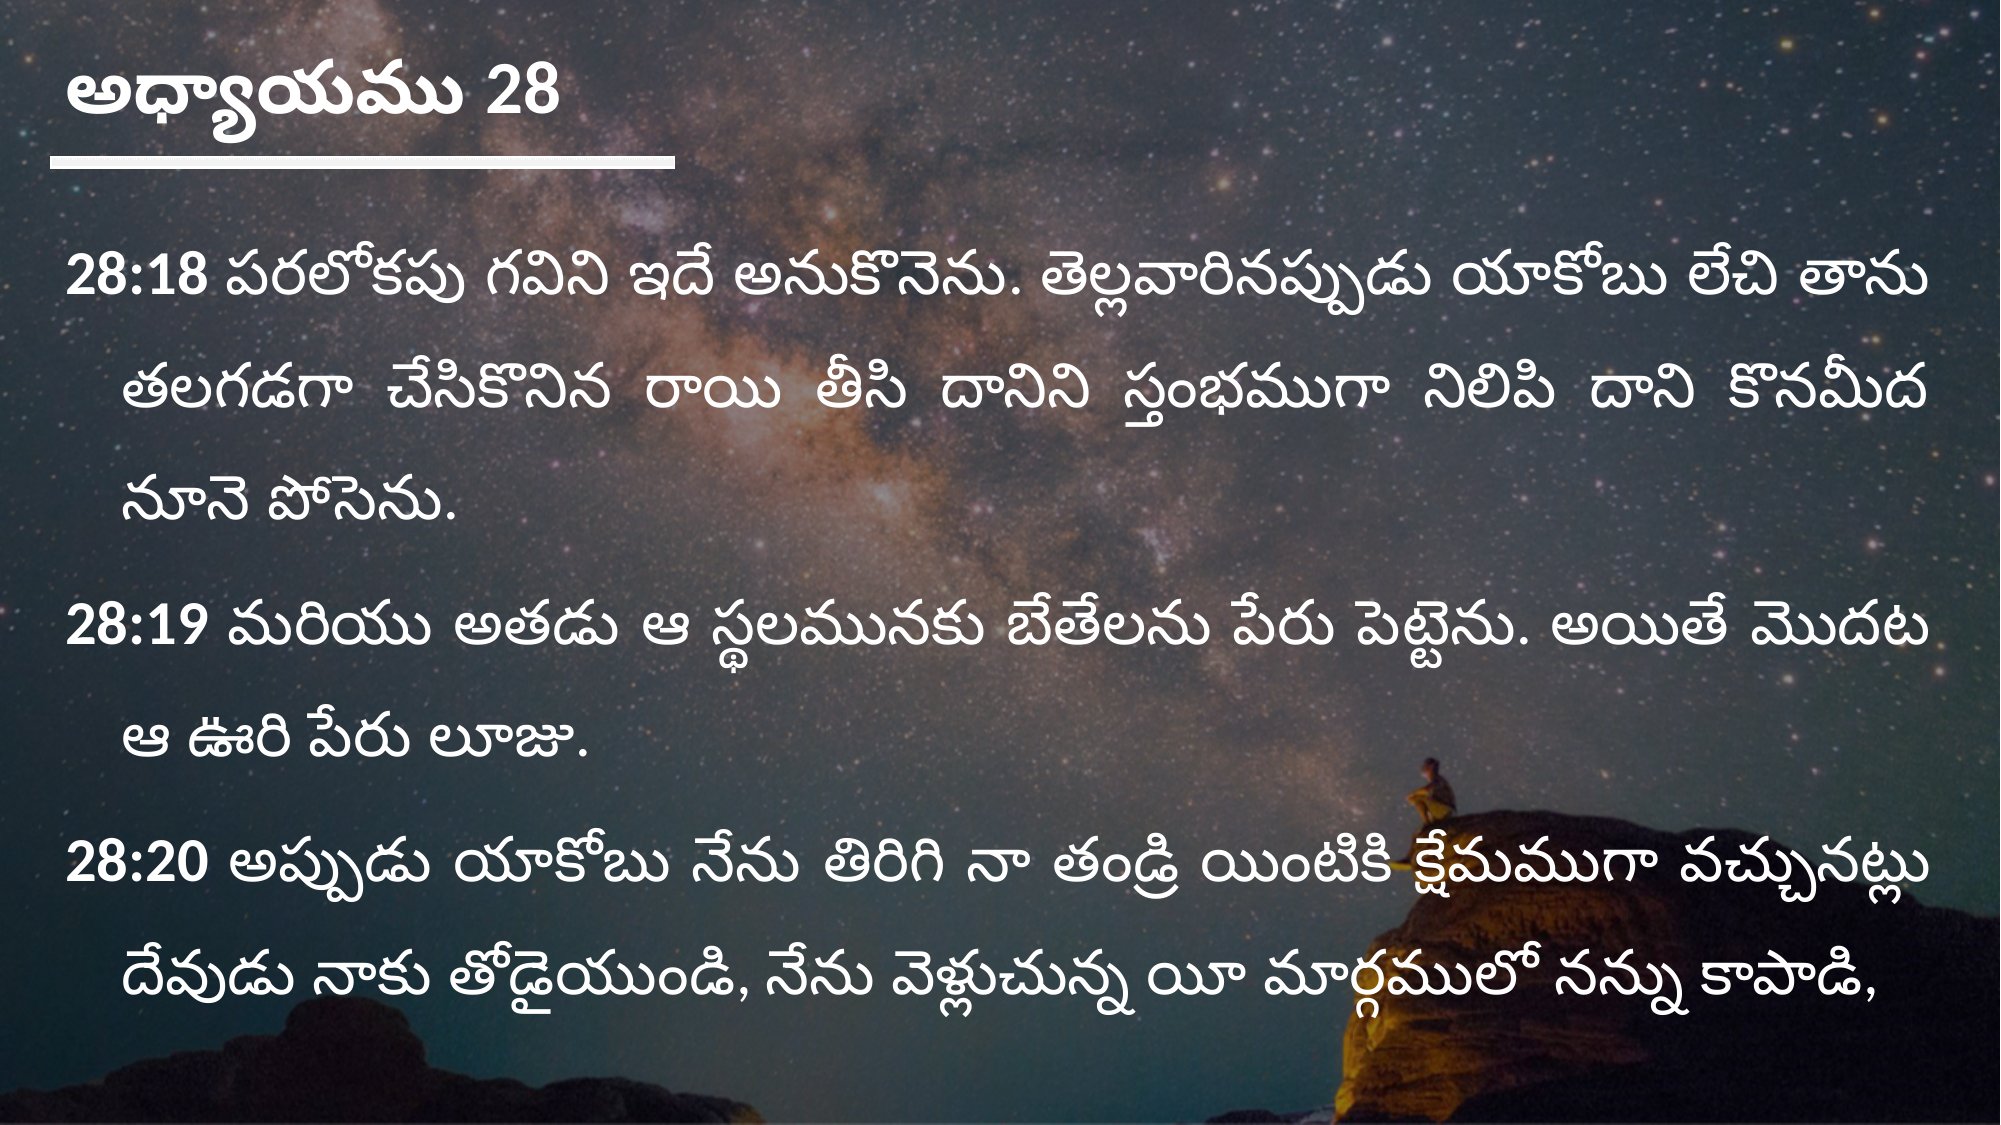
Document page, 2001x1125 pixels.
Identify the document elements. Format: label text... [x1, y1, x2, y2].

title అధ్యాయము 28 [50, 0, 1925, 167]
picture [0, 0, 2000, 1125]
list 28:18 పరలోకపు గవిని ఇదే అనుకొనెను. తెల్లవారినప్పుడు యాకోబు లేచి తాను తలగడగా చేసికొనిన రాయి తీసి దానిని స్తంభముగా నిలిపి దాని కొనమీద నూనె పోసెను. 28:19 మరియు అతడు ఆ స్థలమునకు బేతేలను పేరు పెట్టెను. అయితే మొదట ఆ ఊరి పేరు లూజు. 28:20 అప్పుడు యాకోబు నేను తిరిగి నా తండ్రి యింటికి క్షేమముగా వచ్చునట్లు దేవుడు నాకు తోడైయుండి, నేను వెళ్లుచున్న యీ మార్గములో నన్ను కాపాడి, [50, 187, 1946, 1063]
